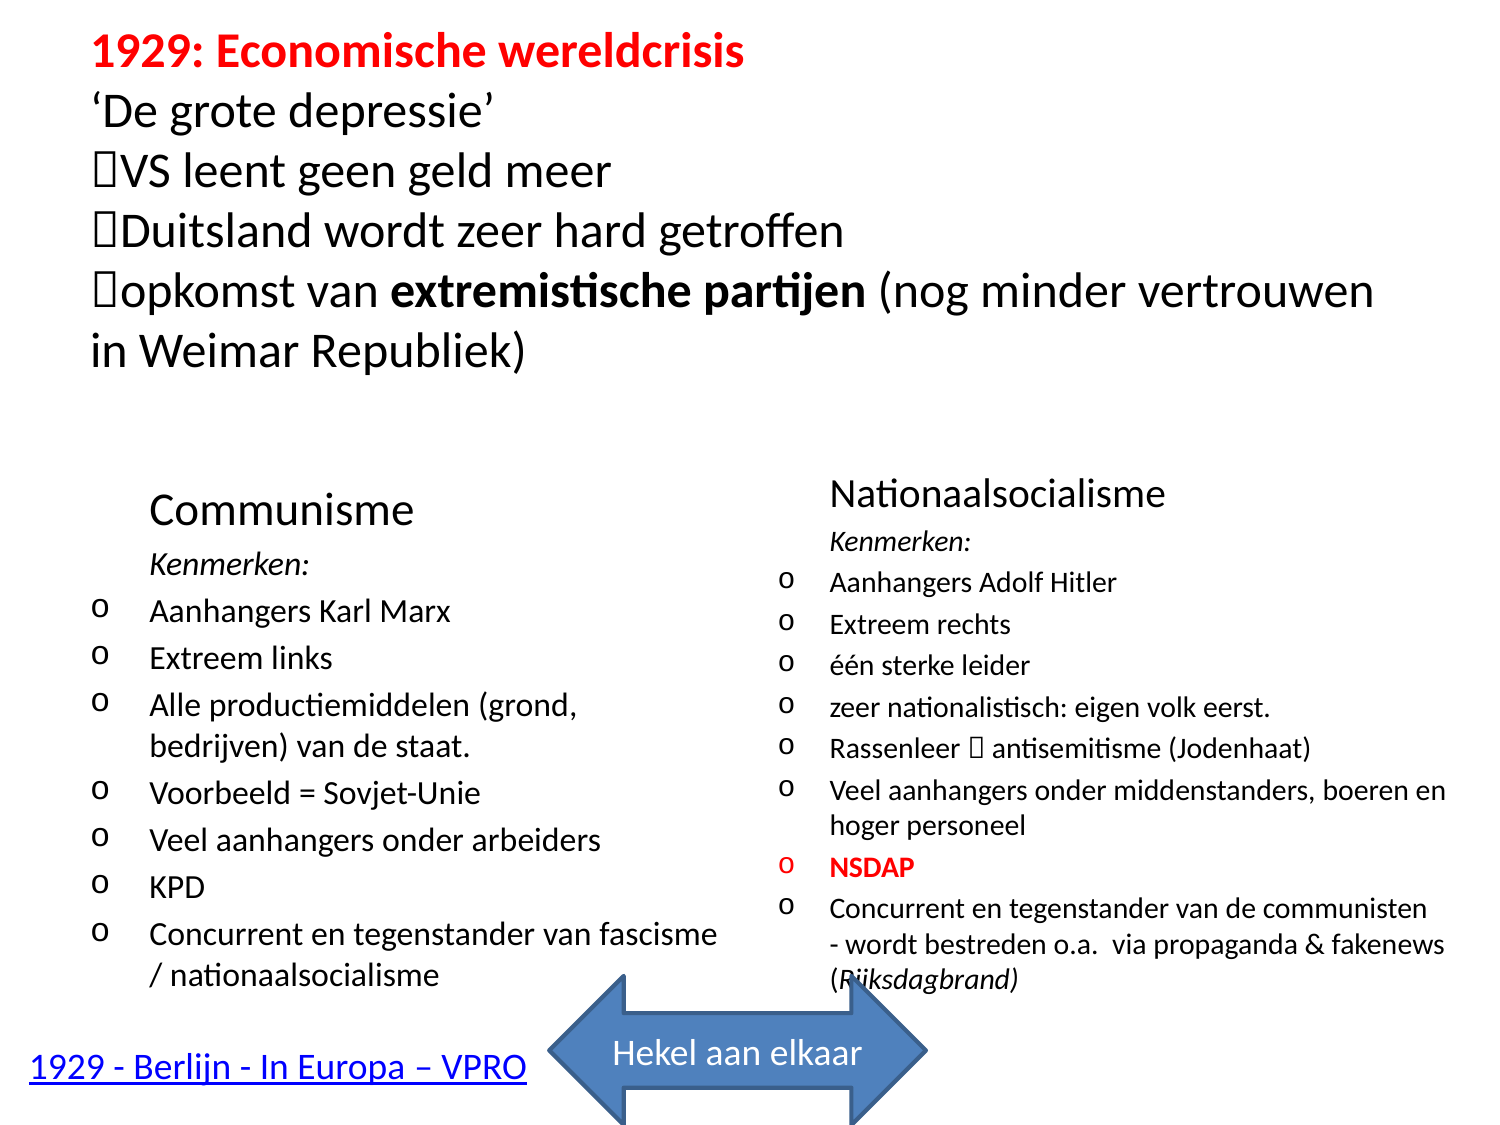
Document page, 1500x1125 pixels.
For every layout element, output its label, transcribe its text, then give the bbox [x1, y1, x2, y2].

text_box Hekel aan elkaar [547, 973, 929, 1125]
list Nationaalsocialisme Kenmerken: Aanhangers Adolf Hitler Extreem rechts één sterke leider zeer nationalistisch: eigen volk eerst. Rassenleer  antisemitisme (Jodenhaat) Veel aanhangers onder middenstanders, boeren en hoger personeel NSDAP Concurrent en tegenstander van de communisten - wordt bestreden o.a. via propaganda & fakenews (Rijksdagbrand) [762, 373, 1471, 1005]
text_box 1929 - Berlijn - In Europa – VPRO [14, 1034, 542, 1095]
list Communisme Kenmerken: Aanhangers Karl Marx Extreem links Alle productiemiddelen (grond, bedrijven) van de staat. Voorbeeld = Sovjet-Unie Veel aanhangers onder arbeiders KPD Concurrent en tegenstander van fascisme / nationaalsocialisme [75, 373, 738, 1005]
title 1929: Economische wereldcrisis ‘De grote depressie’ VS leent geen geld meer Duitsland wordt zeer hard getroffen opkomst van extremistische partijen (nog minder vertrouwen in Weimar Republiek) [75, 45, 1425, 350]
